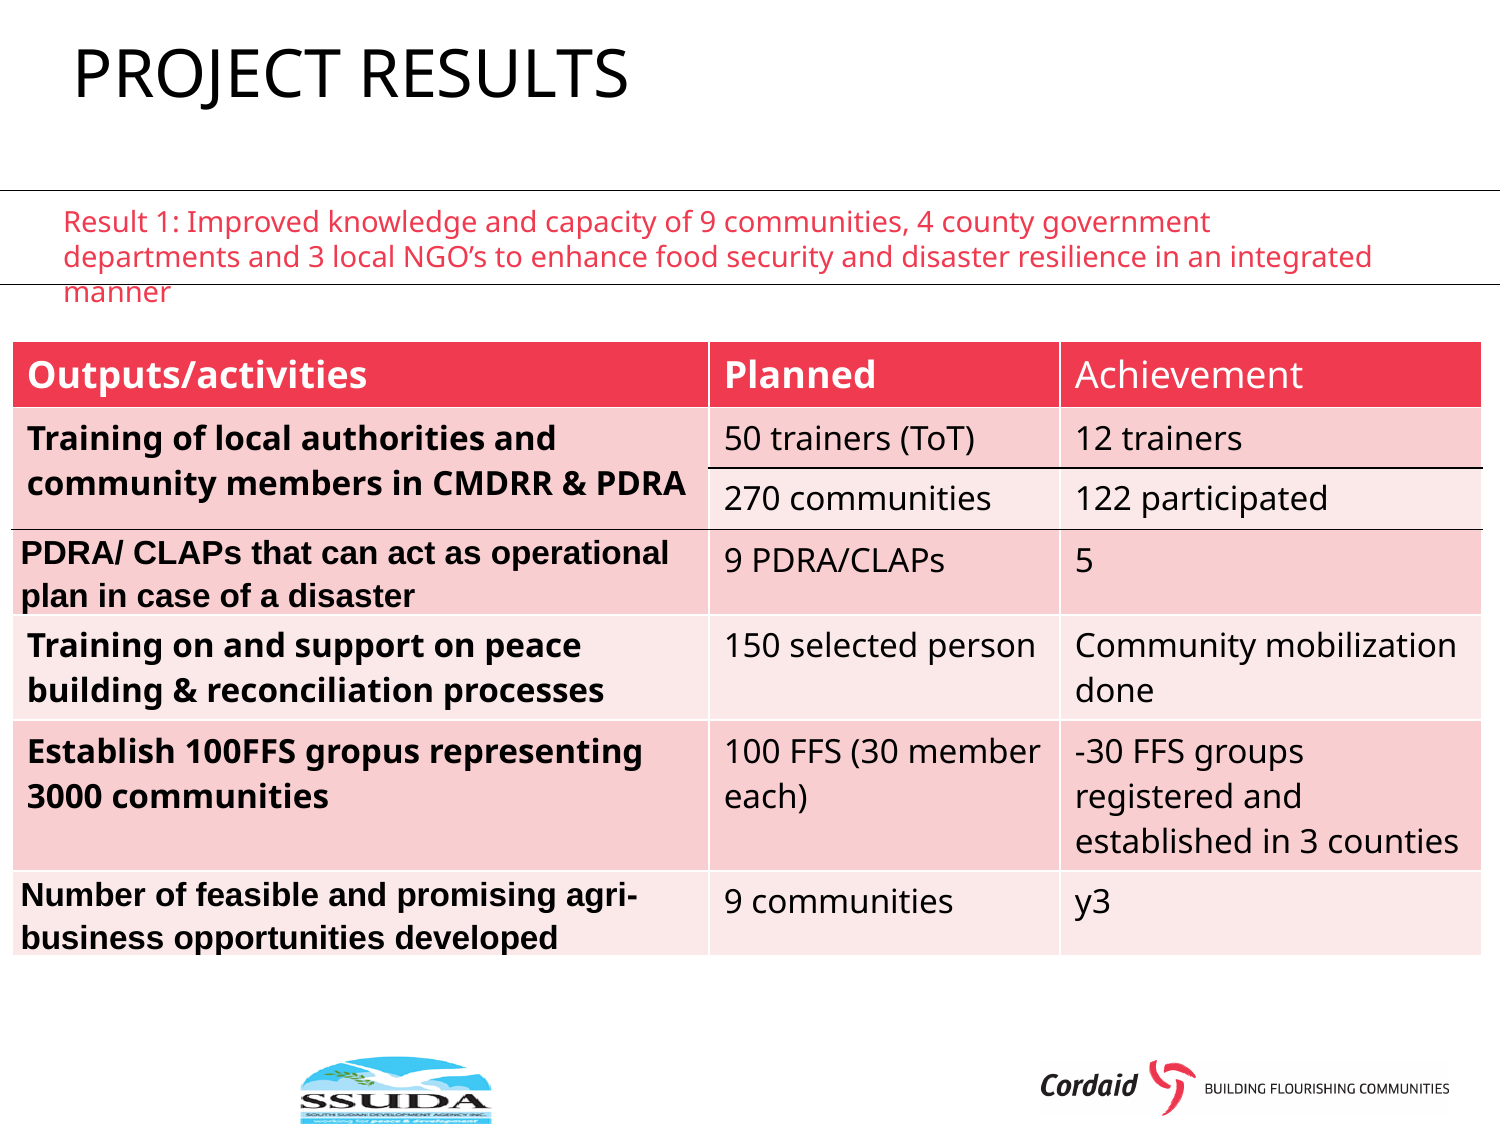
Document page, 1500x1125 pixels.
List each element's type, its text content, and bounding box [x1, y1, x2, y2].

table_header Planned [710, 342, 1059, 407]
title Project Results [57, 23, 1417, 185]
table_cell 5 [1061, 530, 1481, 614]
table_cell Training on and support on peace building & reconciliation processes [13, 616, 708, 719]
table_cell Number of feasible and promising agri-business opportunities developed [13, 872, 708, 955]
table_cell 100 FFS (30 member each) [710, 721, 1059, 870]
table_cell Establish 100FFS gropus representing 3000 communities [13, 721, 708, 870]
table_cell 50 trainers (ToT) [710, 408, 1059, 467]
table_cell 270 communities [710, 469, 1059, 529]
list Result 1: Improved knowledge and capacity of 9 communities, 4 county government departments and 3 local NGO’s to enhance food security and disaster resilience in an integrated manner [48, 195, 1407, 291]
table_cell -30 FFS groups registered and established in 3 counties [1061, 721, 1481, 870]
table_cell Training of local authorities and community members in CMDRR & PDRA [13, 408, 708, 529]
table_header Achievement [1061, 342, 1481, 407]
table_cell 12 trainers [1061, 408, 1481, 467]
picture [288, 1052, 504, 1125]
table_cell y3 [1061, 872, 1481, 955]
table_cell 9 PDRA/CLAPs [710, 530, 1059, 614]
table_cell 150 selected person [710, 616, 1059, 719]
table_cell PDRA/ CLAPs that can act as operational plan in case of a disaster [13, 530, 708, 614]
table_header Outputs/activities [13, 342, 708, 407]
table_cell Community mobilization done [1061, 616, 1481, 719]
table_cell 9 communities [710, 872, 1059, 955]
table_cell 122 participated [1061, 469, 1481, 529]
picture [1041, 1060, 1449, 1116]
